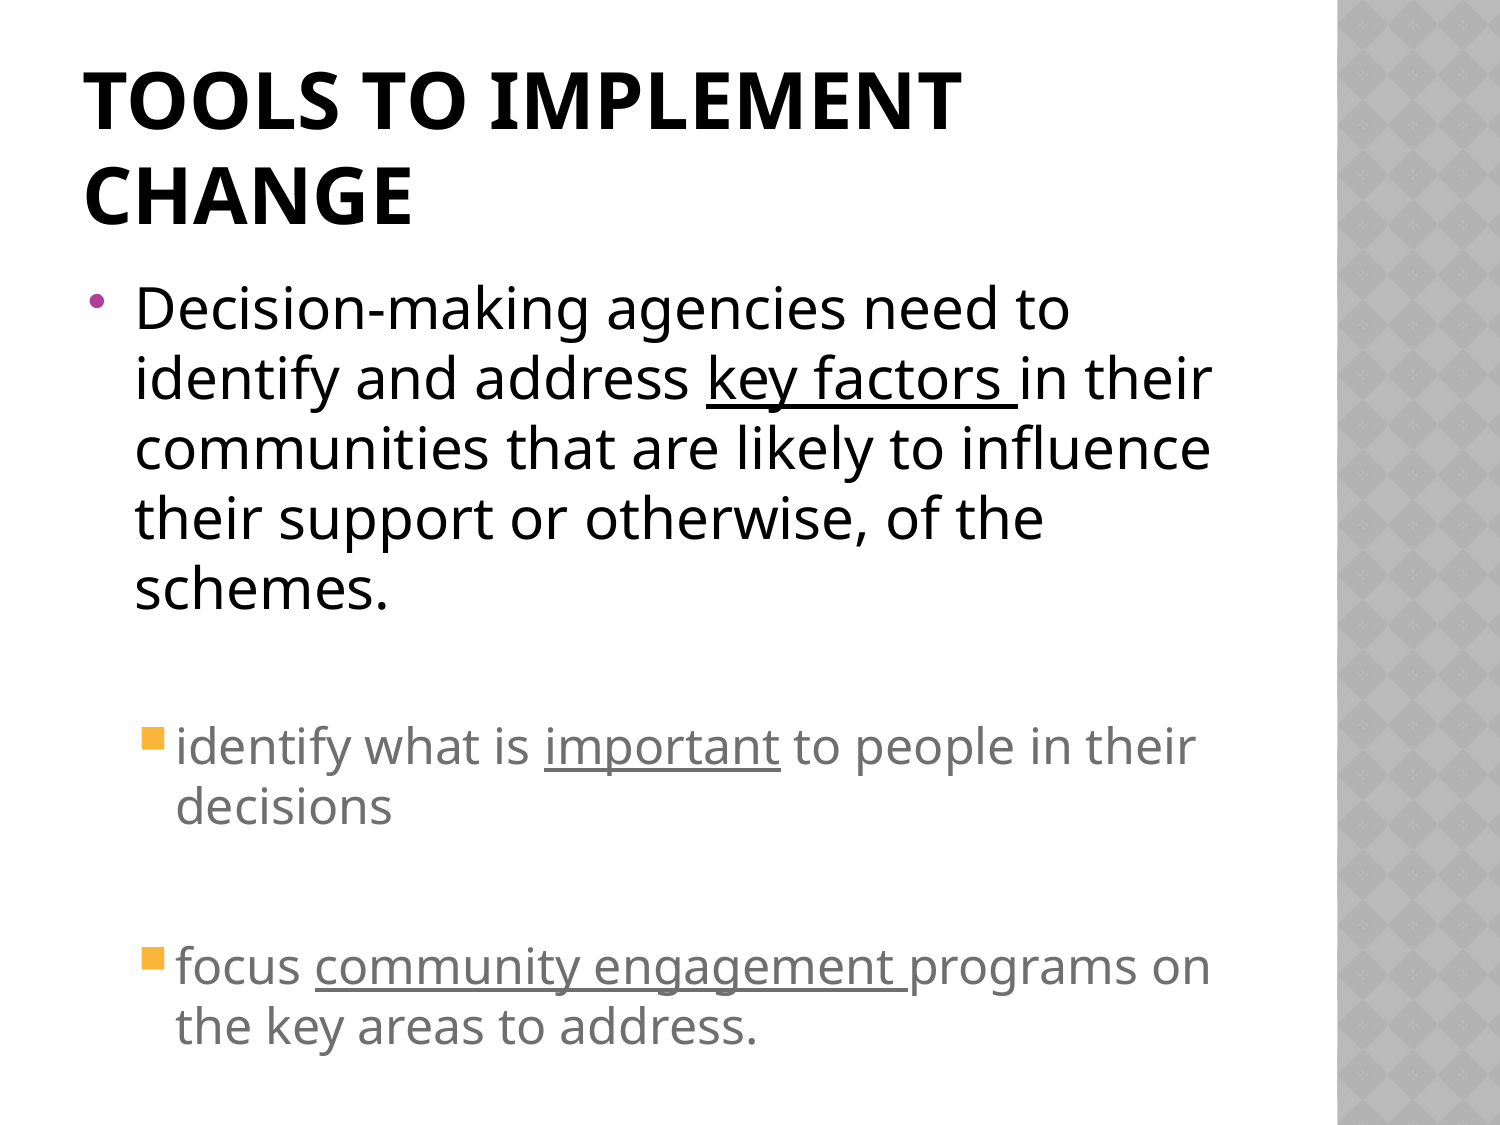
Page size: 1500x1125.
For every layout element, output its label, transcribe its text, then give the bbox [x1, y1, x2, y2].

title Tools to Implement Change [75, 52, 1263, 240]
list Decision-making agencies need to identify and address key factors in their communities that are likely to influence their support or otherwise, of the schemes. identify what is important to people in their decisions focus community engagement programs on the key areas to address. [75, 264, 1263, 1059]
